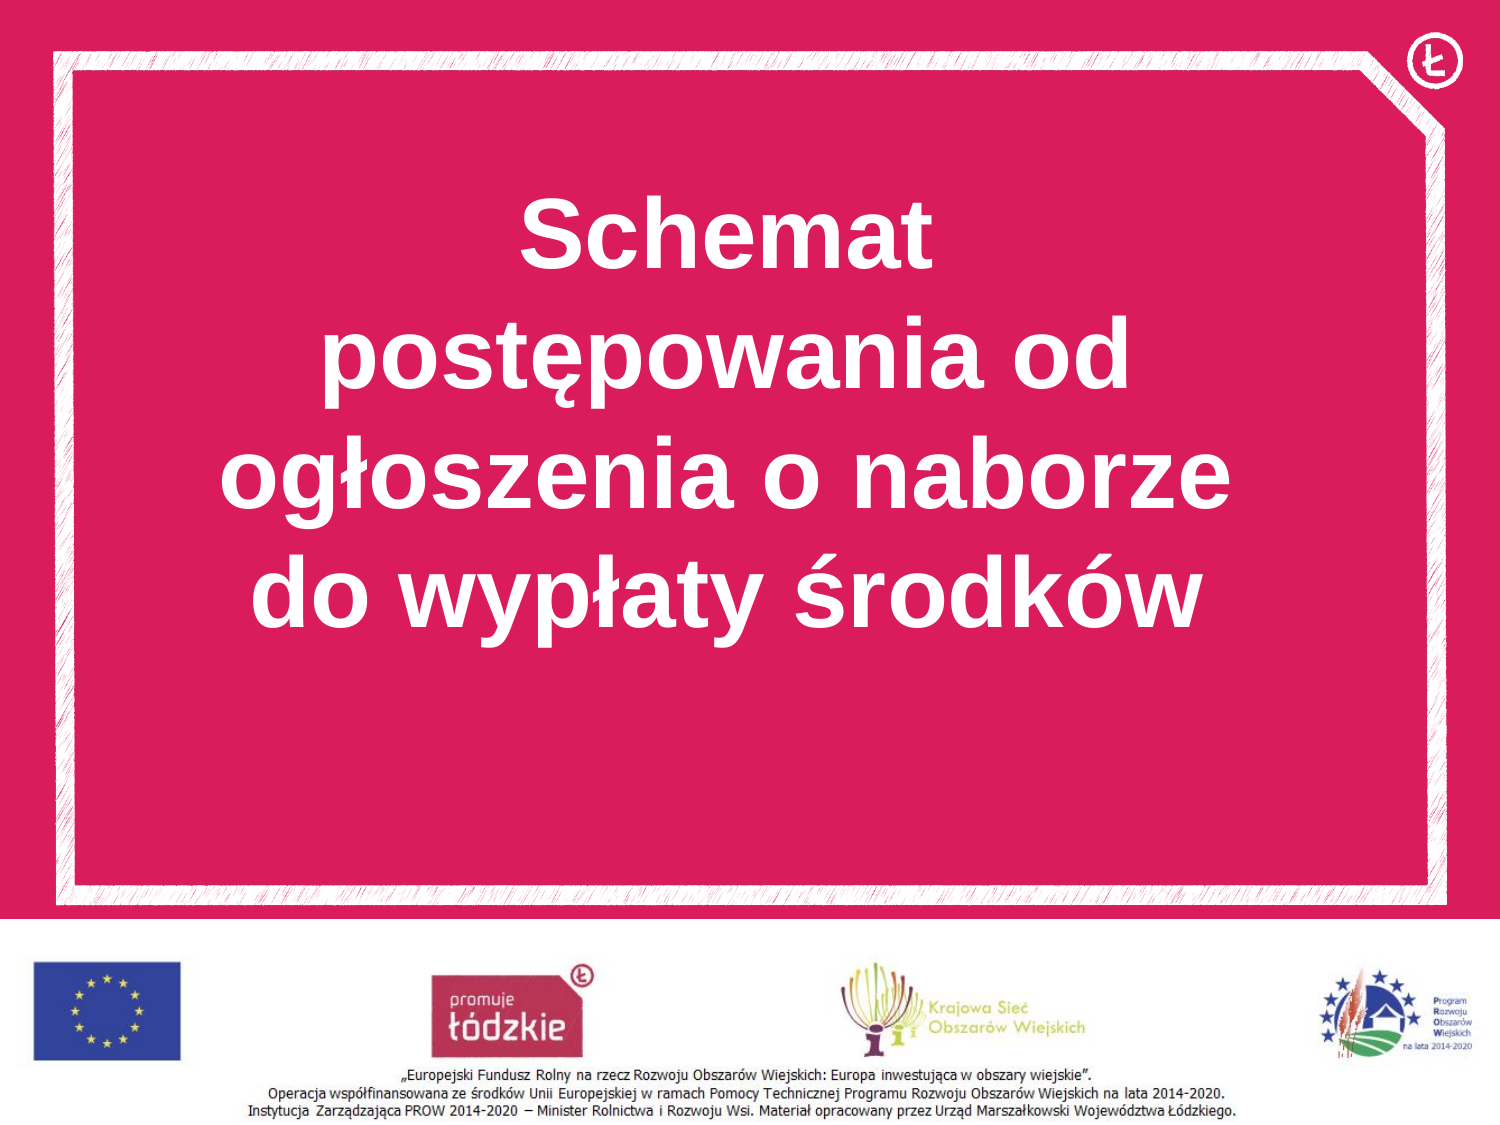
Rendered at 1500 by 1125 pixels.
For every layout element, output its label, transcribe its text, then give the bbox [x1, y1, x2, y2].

picture [0, 32, 1500, 1125]
text_box Schemat postępowania od ogłoszenia o naborze do wypłaty środków [159, 160, 1294, 656]
text_box [93, 54, 1436, 152]
